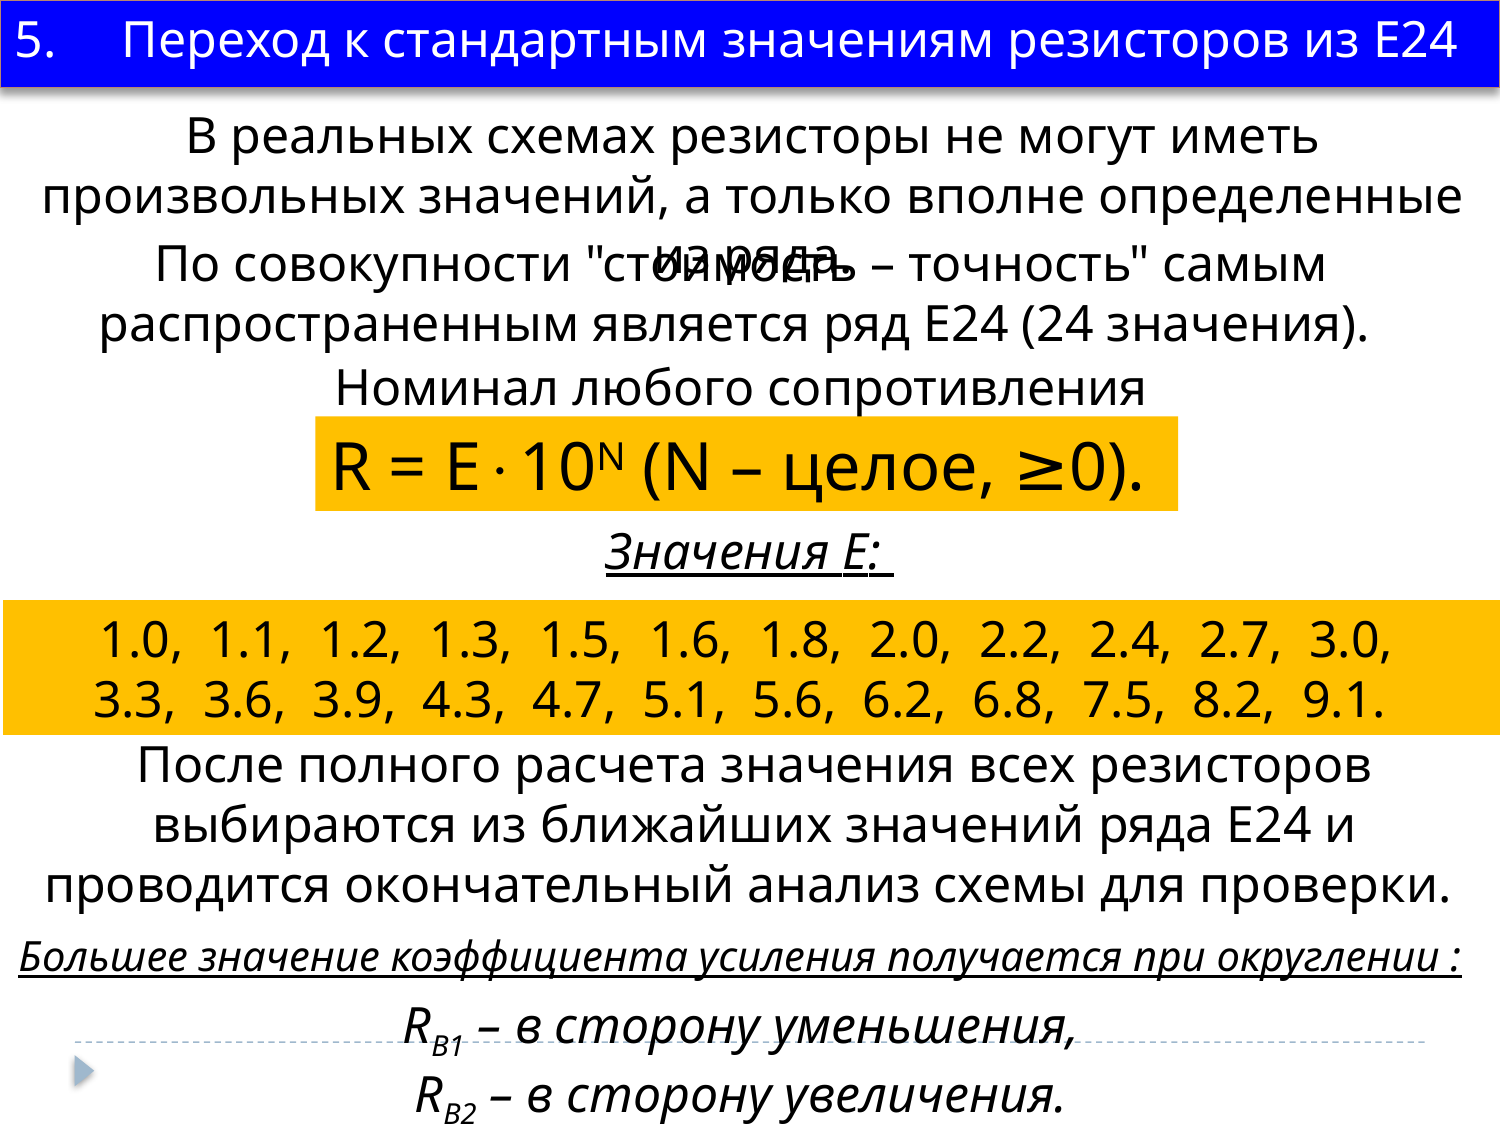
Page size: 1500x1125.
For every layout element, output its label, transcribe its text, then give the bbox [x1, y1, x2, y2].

text_box По совокупности "стоимость – точность" самым распространенным является ряд Е24 (24 значения). [0, 224, 1492, 348]
text_box В реальных схемах резисторы не могут иметь произвольных значений, а только вполне определенные из ряда. [3, 96, 1500, 291]
text_box 5. Переход к стандартным значениям резисторов из Е24 [0, 0, 1500, 88]
text_box Номинал любого сопротивления [0, 348, 1492, 424]
text_box RB1 – в сторону уменьшения, RB2 – в сторону увеличения. [0, 986, 1492, 1125]
text_box 1.0, 1.1, 1.2, 1.3, 1.5, 1.6, 1.8, 2.0, 2.2, 2.4, 2.7, 3.0, 3.3, 3.6, 3.9, 4.3, 4.7, 5.1, 5.6, 6.2, 6.8, 7.5, 8.2, 9.1. [3, 600, 1500, 735]
text_box Большее значение коэффициента усиления получается при округлении : [0, 922, 1491, 986]
text_box Значения E: [590, 512, 910, 588]
text_box R = E10N (N – целое, ≥0). [315, 416, 1179, 511]
text_box После полного расчета значения всех резисторов выбираются из ближайших значений ряда Е24 и проводится окончательный анализ схемы для проверки. [4, 735, 1500, 921]
